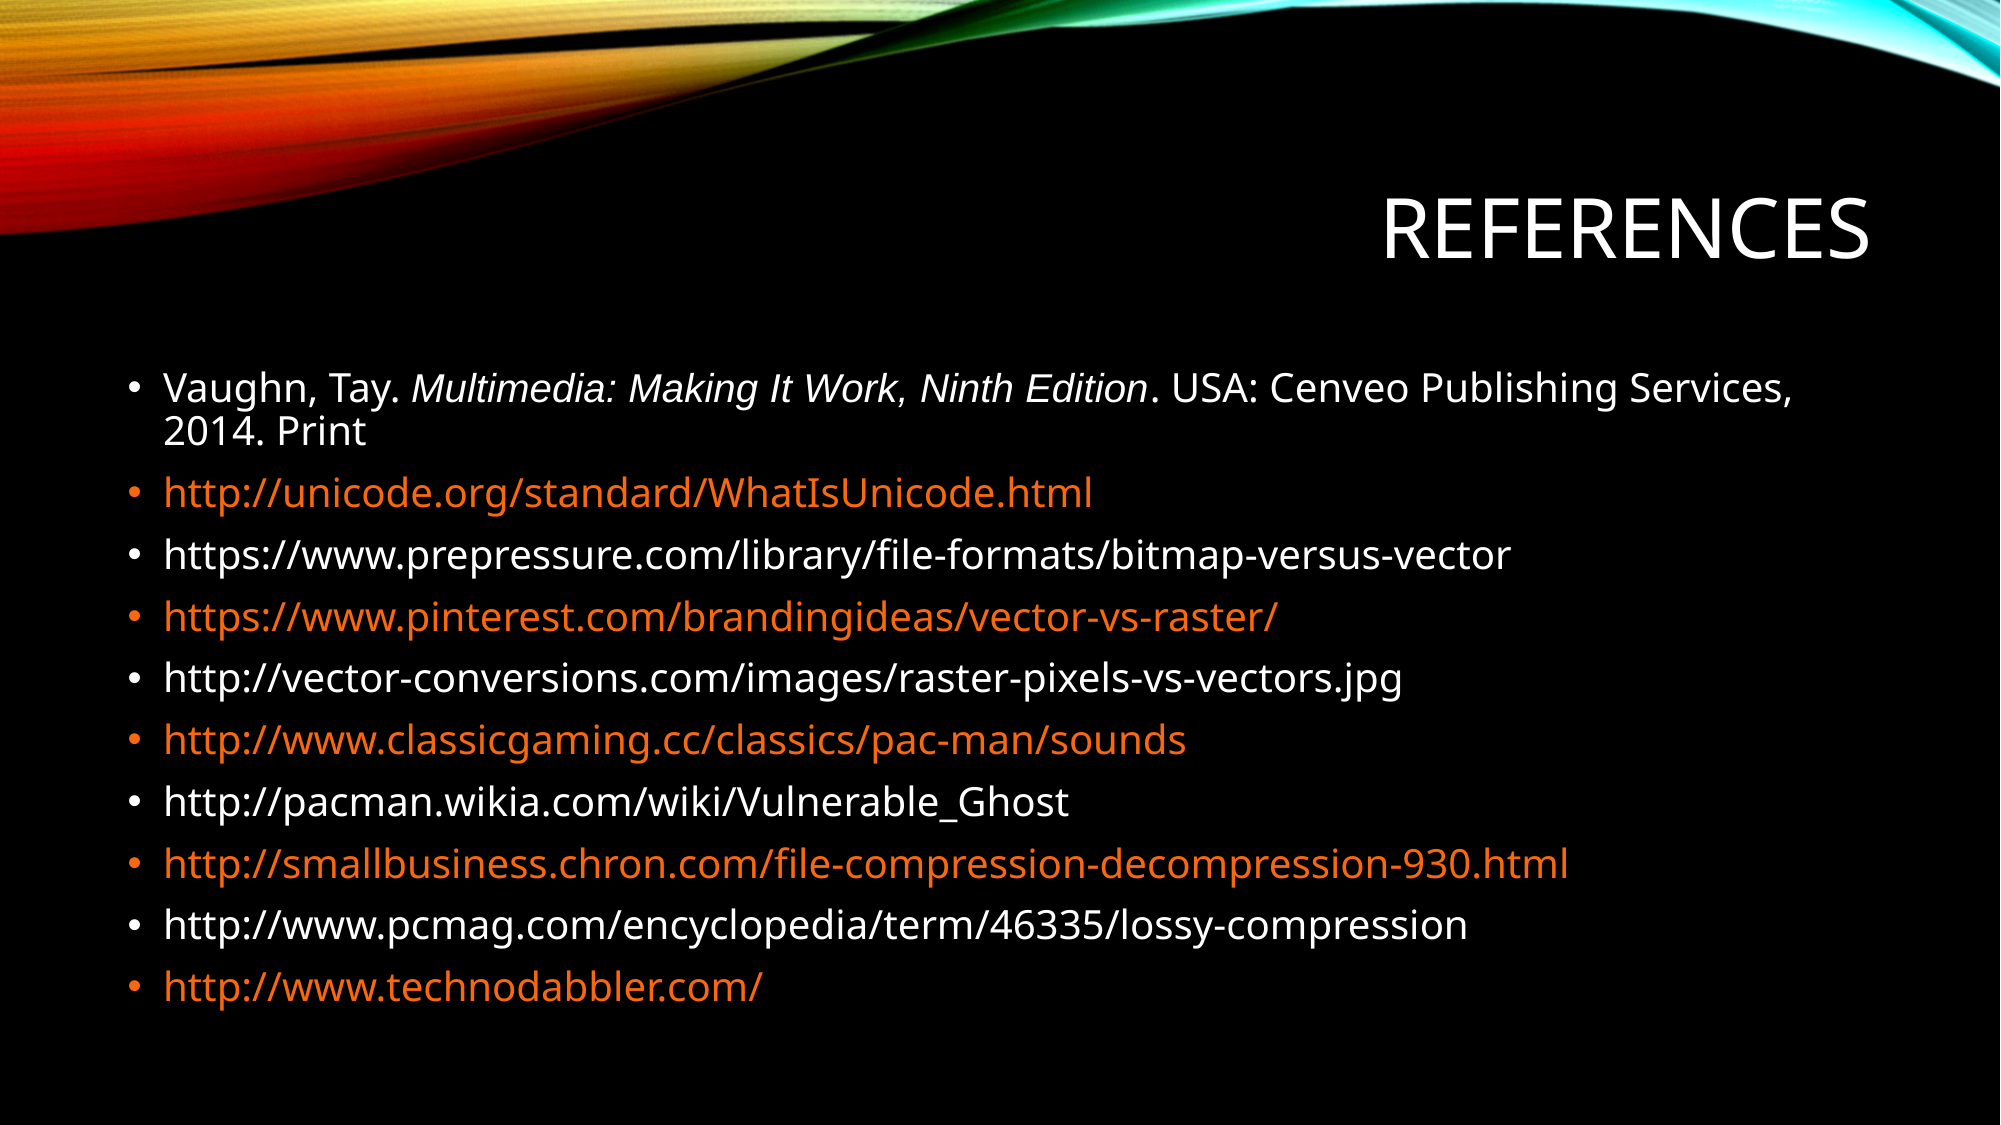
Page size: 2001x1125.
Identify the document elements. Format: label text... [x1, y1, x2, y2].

title References [474, 125, 1888, 338]
picture [0, 0, 2000, 237]
list Vaughn, Tay. Multimedia: Making It Work, Ninth Edition. USA: Cenveo Publishing Services, 2014. Print http://unicode.org/standard/WhatIsUnicode.html https://www.prepressure.com/library/file-formats/bitmap-versus-vector https://www.pinterest.com/brandingideas/vector-vs-raster/ http://vector-conversions.com/images/raster-pixels-vs-vectors.jpg http://www.classicgaming.cc/classics/pac-man/sounds http://pacman.wikia.com/wiki/Vulnerable_Ghost http://smallbusiness.chron.com/file-compression-decompression-930.html http://www.pcmag.com/encyclopedia/term/46335/lossy-compression http://www.technodabbler.com/ [112, 360, 1888, 1021]
